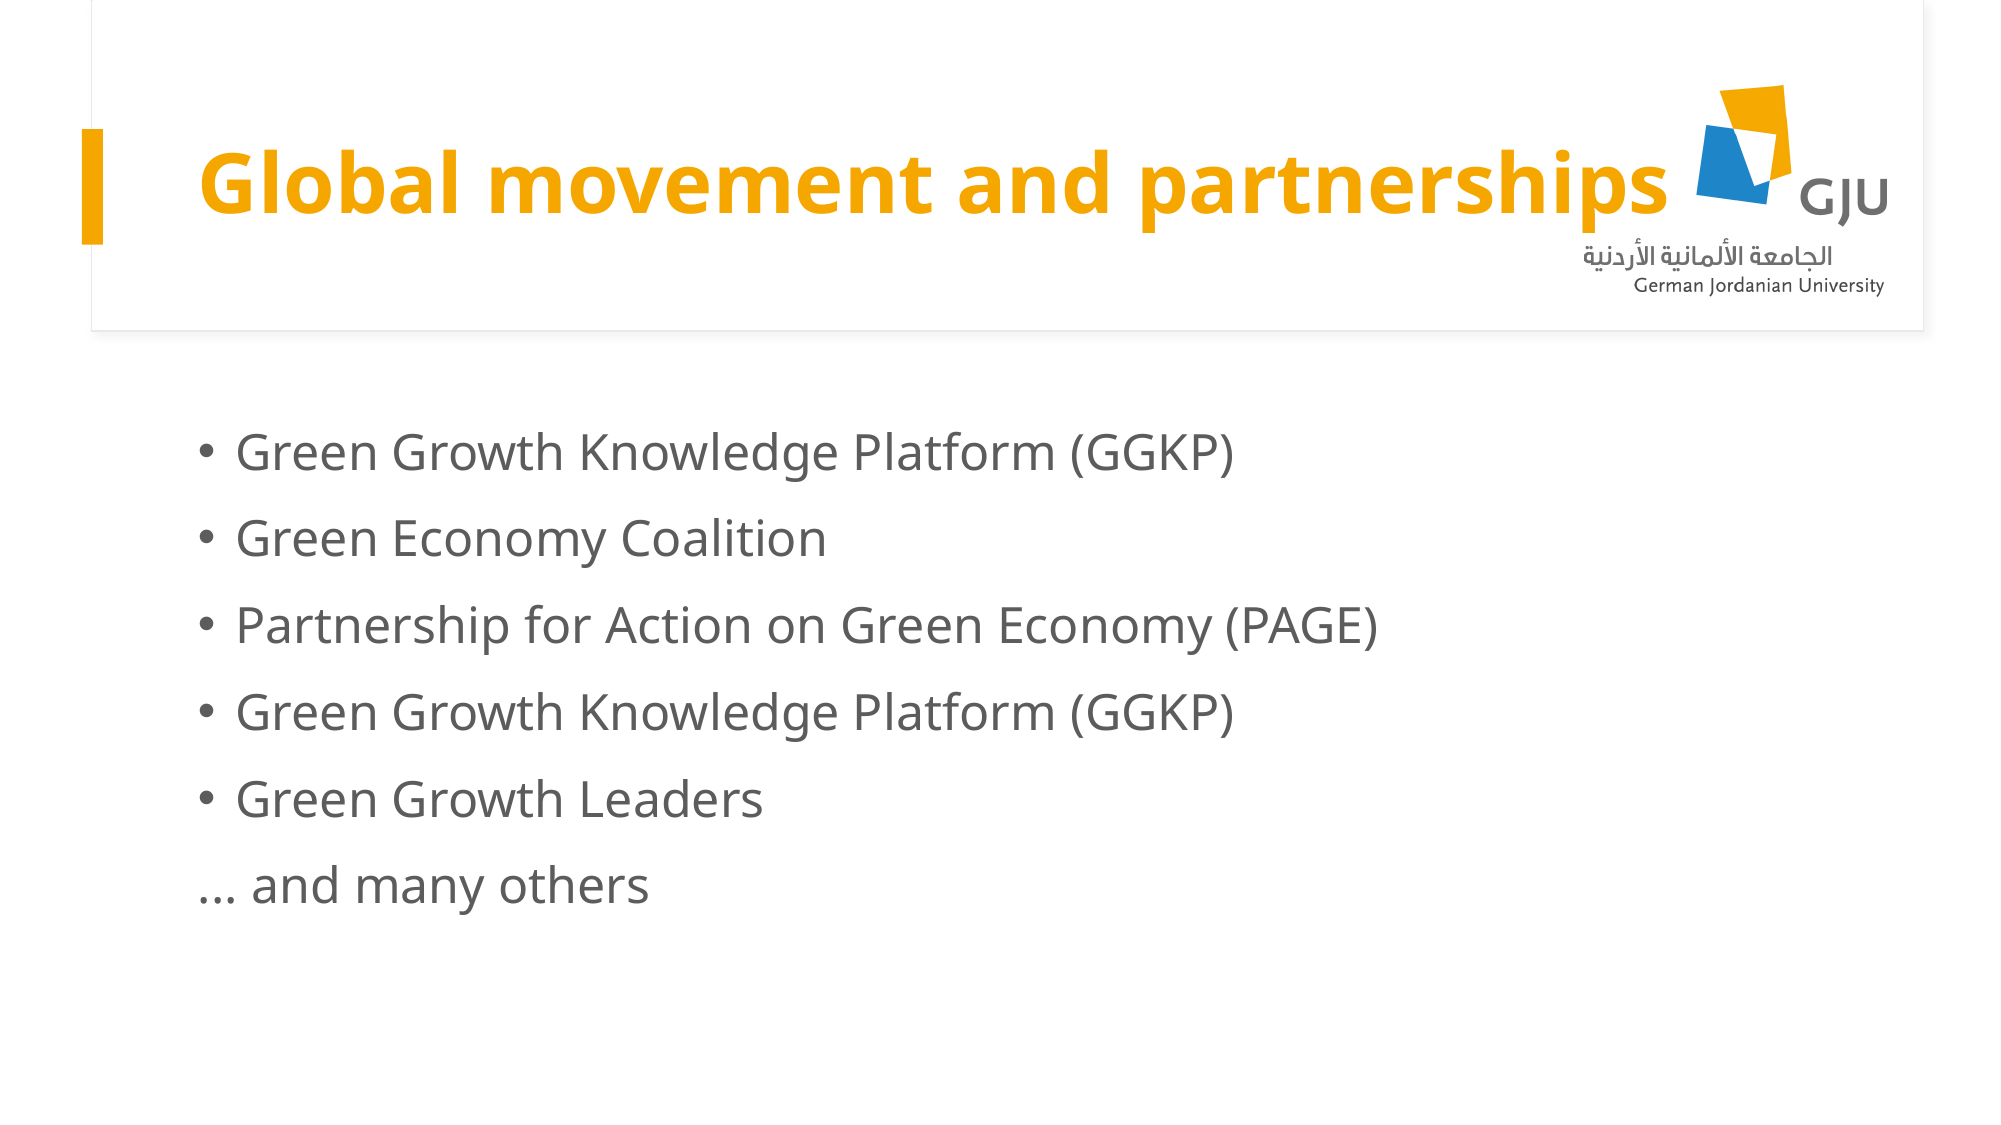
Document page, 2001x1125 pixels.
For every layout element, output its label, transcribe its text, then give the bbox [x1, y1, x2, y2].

list Green Growth Knowledge Platform (GGKP) Green Economy Coalition Partnership for Action on Green Economy (PAGE) Green Growth Knowledge Platform (GGKP) Green Growth Leaders ... and many others [183, 406, 1851, 1013]
picture [1584, 85, 1887, 297]
title Global movement and partnerships [183, 90, 1851, 284]
